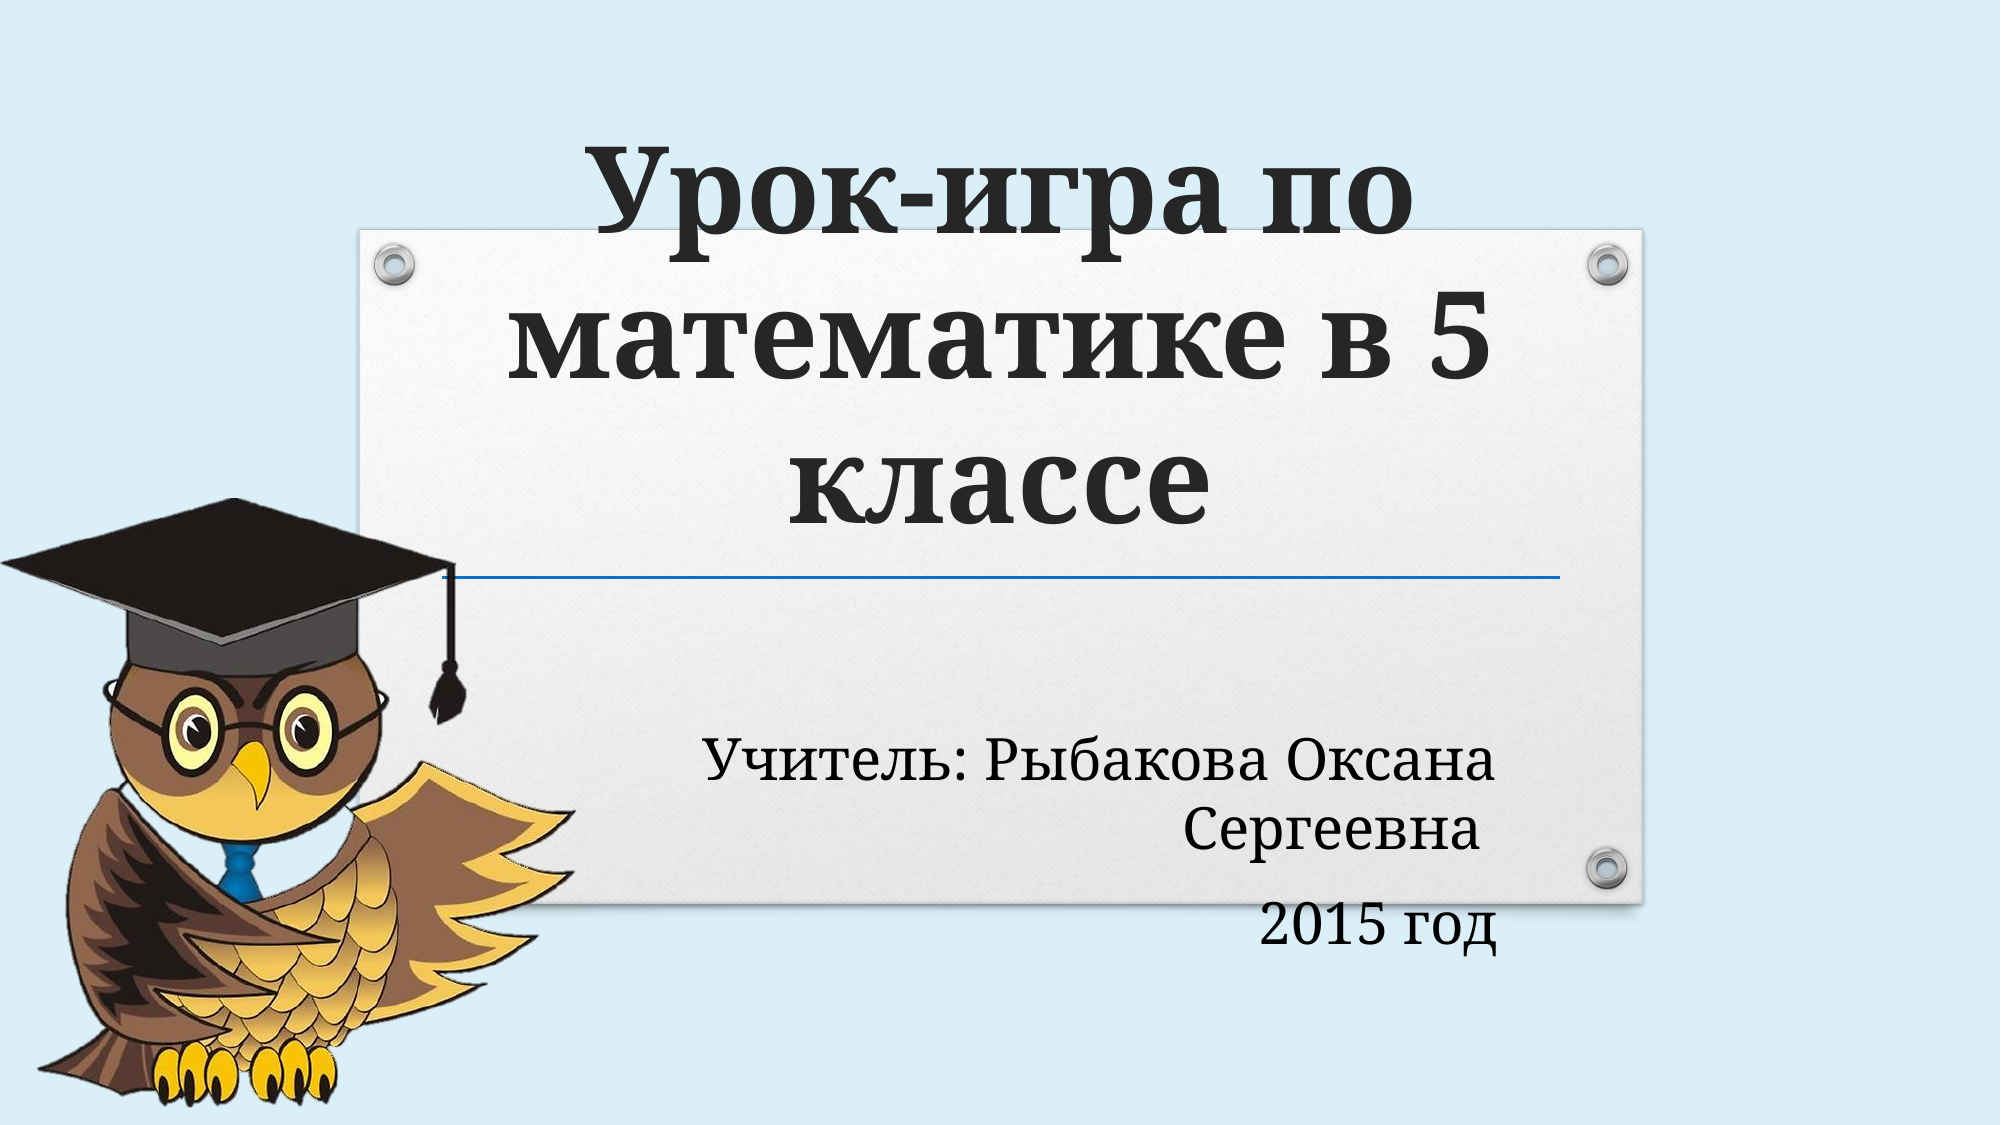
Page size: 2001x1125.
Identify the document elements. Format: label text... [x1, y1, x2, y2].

subtitle Учитель: Рыбакова Оксана Сергеевна 2015 год [576, 714, 1513, 860]
picture [0, 0, 2000, 1125]
title Урок-игра по математике в 5 классе [394, 259, 1608, 556]
